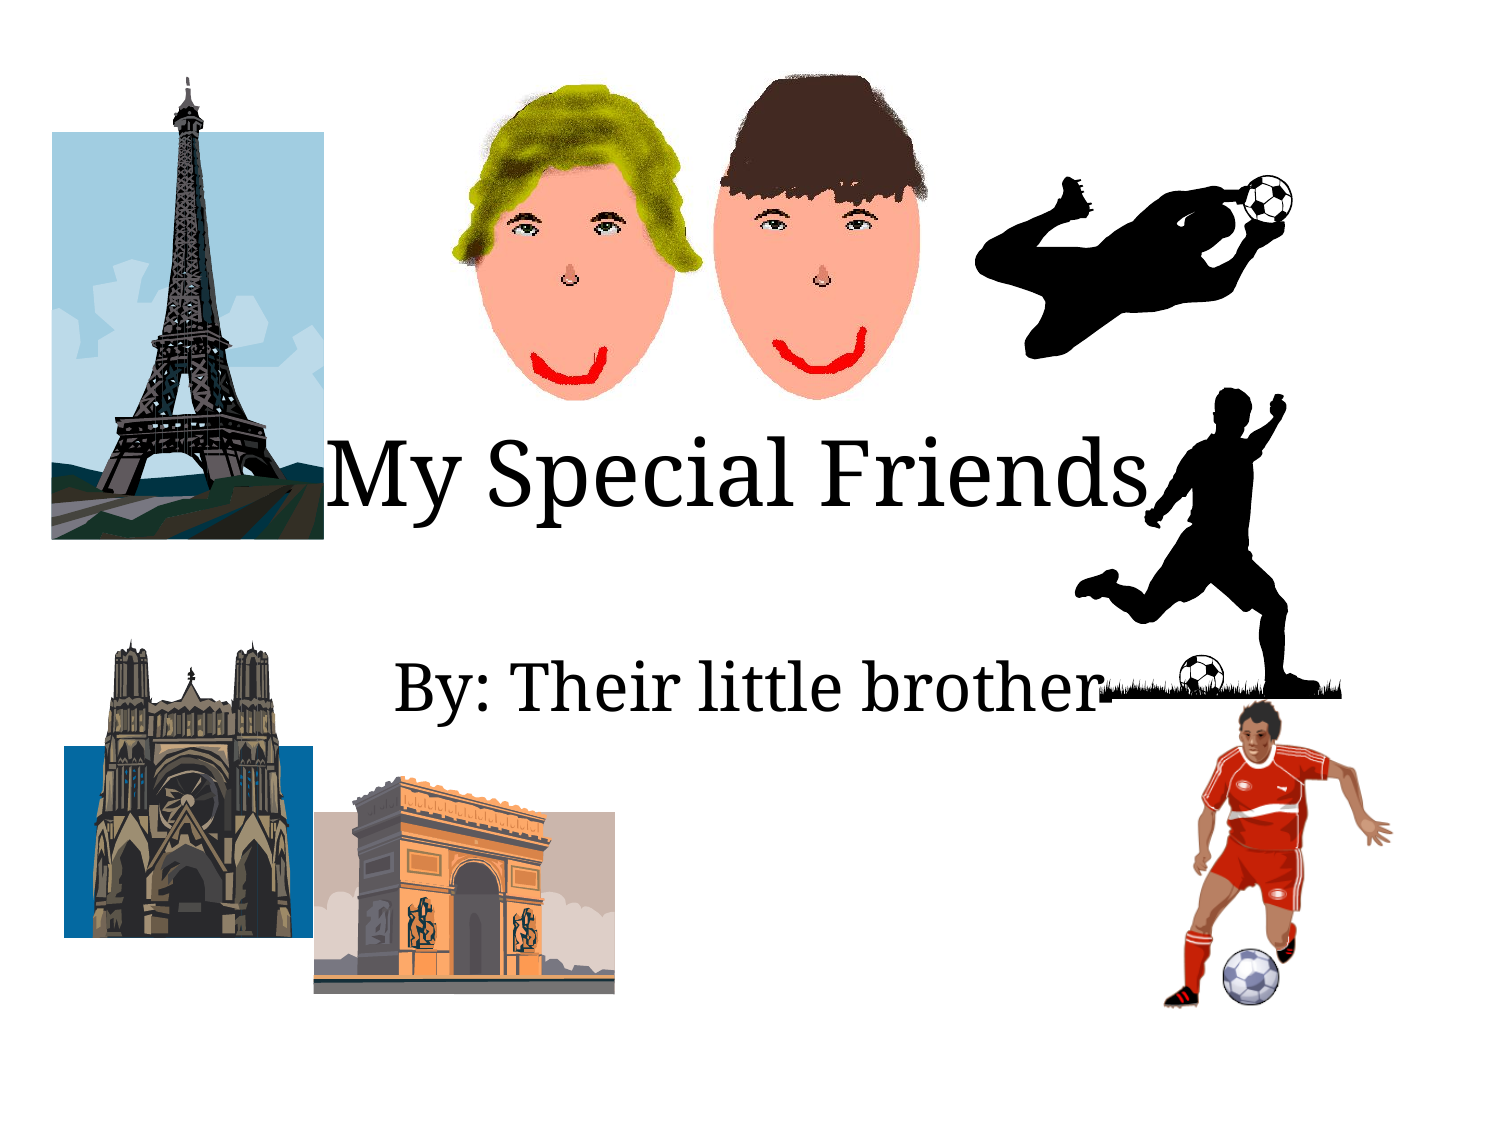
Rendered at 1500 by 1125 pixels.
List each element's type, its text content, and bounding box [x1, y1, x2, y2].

picture [62, 637, 616, 996]
picture [449, 0, 1293, 426]
title My Special Friends [112, 349, 1388, 591]
picture [1074, 387, 1426, 1013]
subtitle By: Their little brother [315, 637, 1107, 925]
picture [49, 74, 326, 542]
